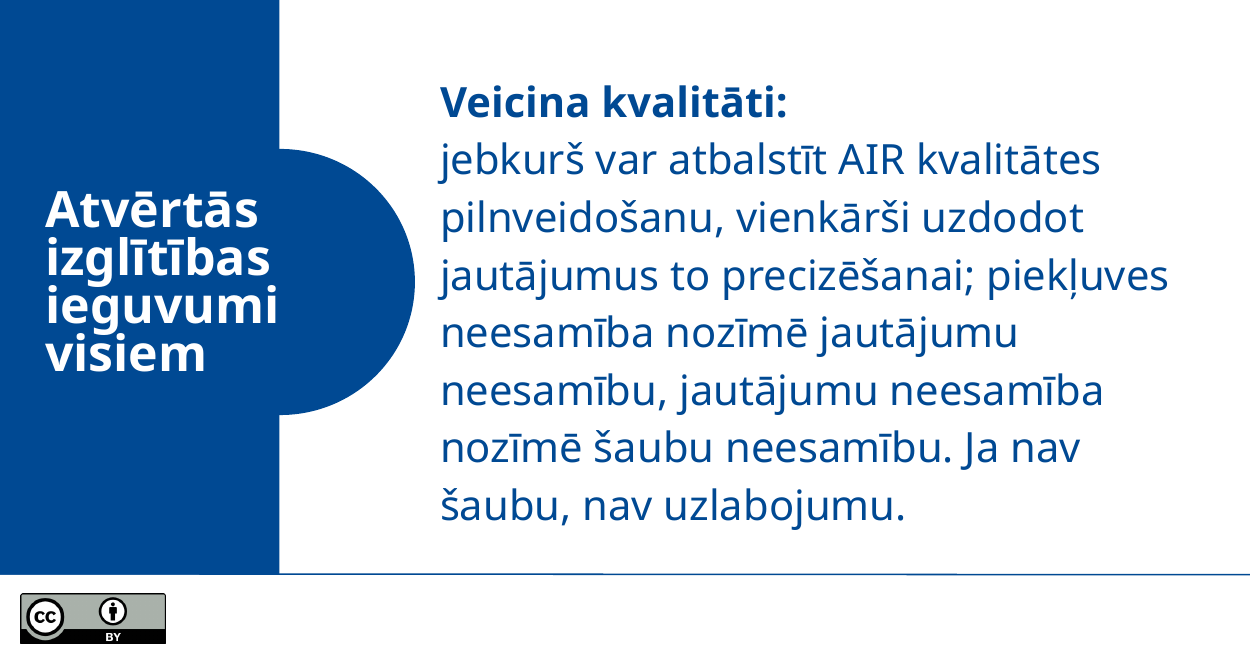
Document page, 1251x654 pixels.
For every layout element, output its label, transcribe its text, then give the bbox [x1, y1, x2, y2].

text_box [210, 396, 350, 416]
text_box [0, 582, 1250, 654]
text_box [0, 0, 280, 573]
text_box [203, 148, 358, 173]
text_box Veicina kvalitāti: jebkurš var atbalstīt AIR kvalitātes pilnveidošanu, vienkārši uzdodot jautājumus to precizēšanai; piekļuves neesamība nozīmē jautājumu neesamību, jautājumu neesamība nozīmē šaubu neesamību. Ja nav šaubu, nav uzlabojumu. [425, 53, 1237, 544]
text_box Atvērtās izglītības ieguvumi visiem [30, 173, 400, 396]
picture [20, 592, 166, 645]
text_box [400, 221, 415, 343]
